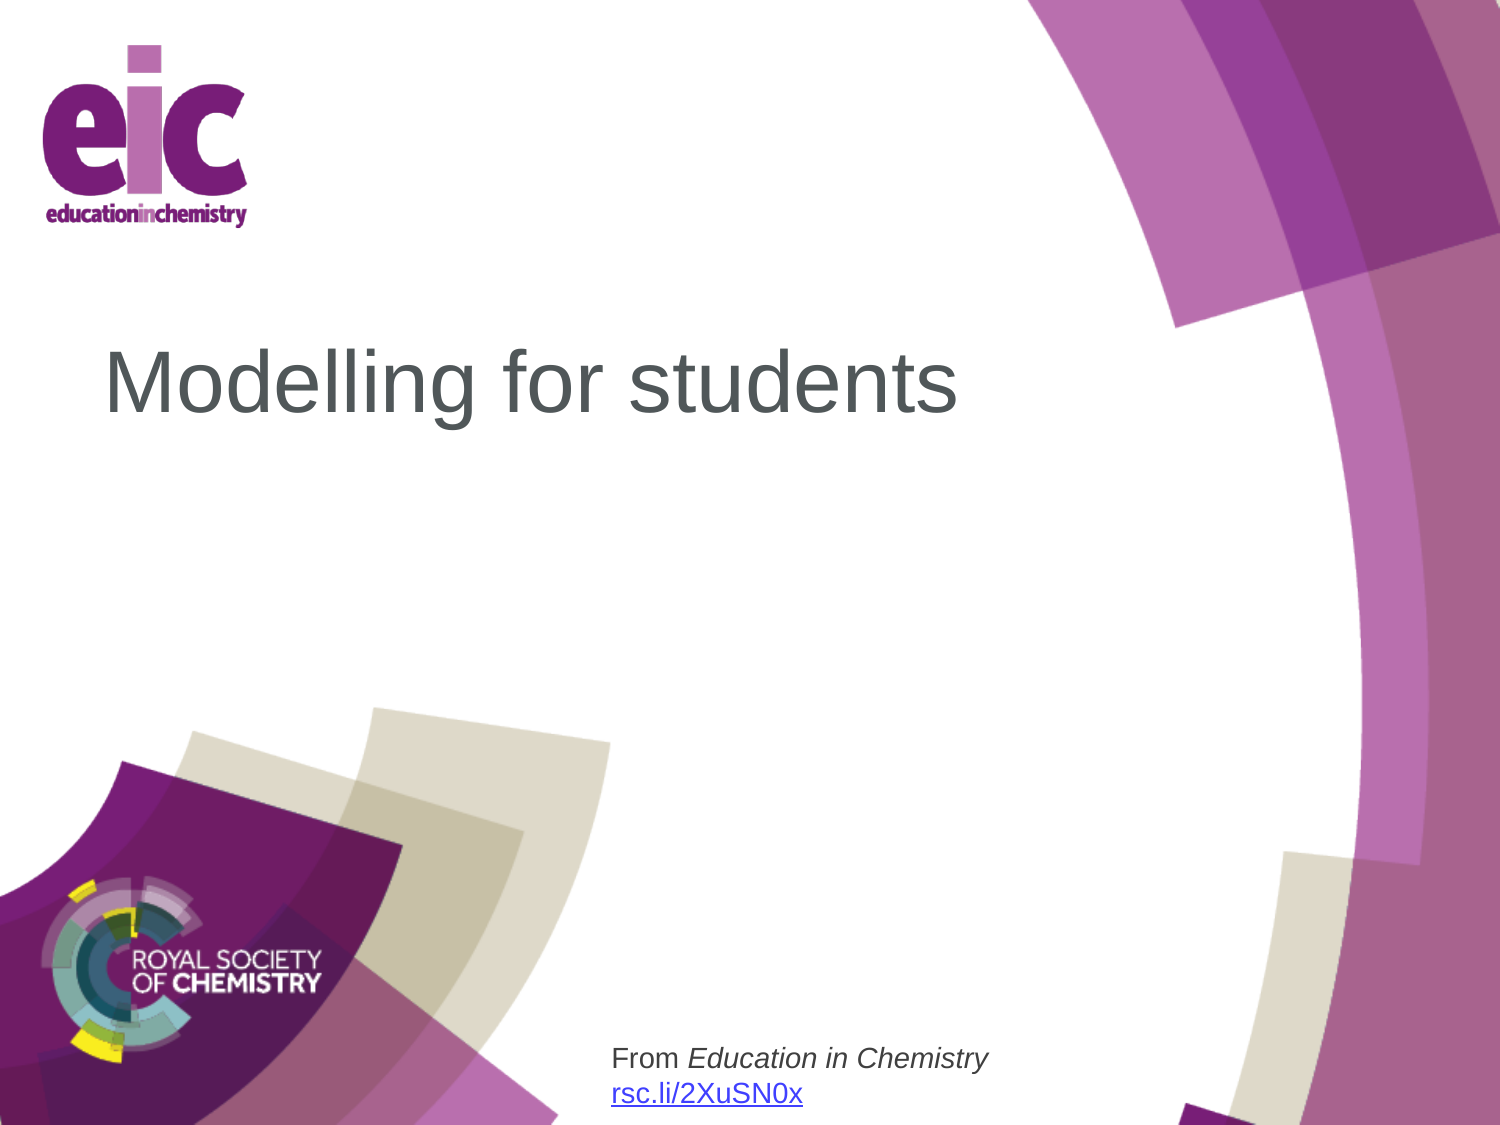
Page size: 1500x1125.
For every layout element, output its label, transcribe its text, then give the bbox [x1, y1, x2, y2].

text_box From Education in Chemistry rsc.li/2XuSN0x [596, 1031, 1139, 1117]
picture [0, 0, 1500, 1125]
title Modelling for students [88, 256, 1140, 498]
